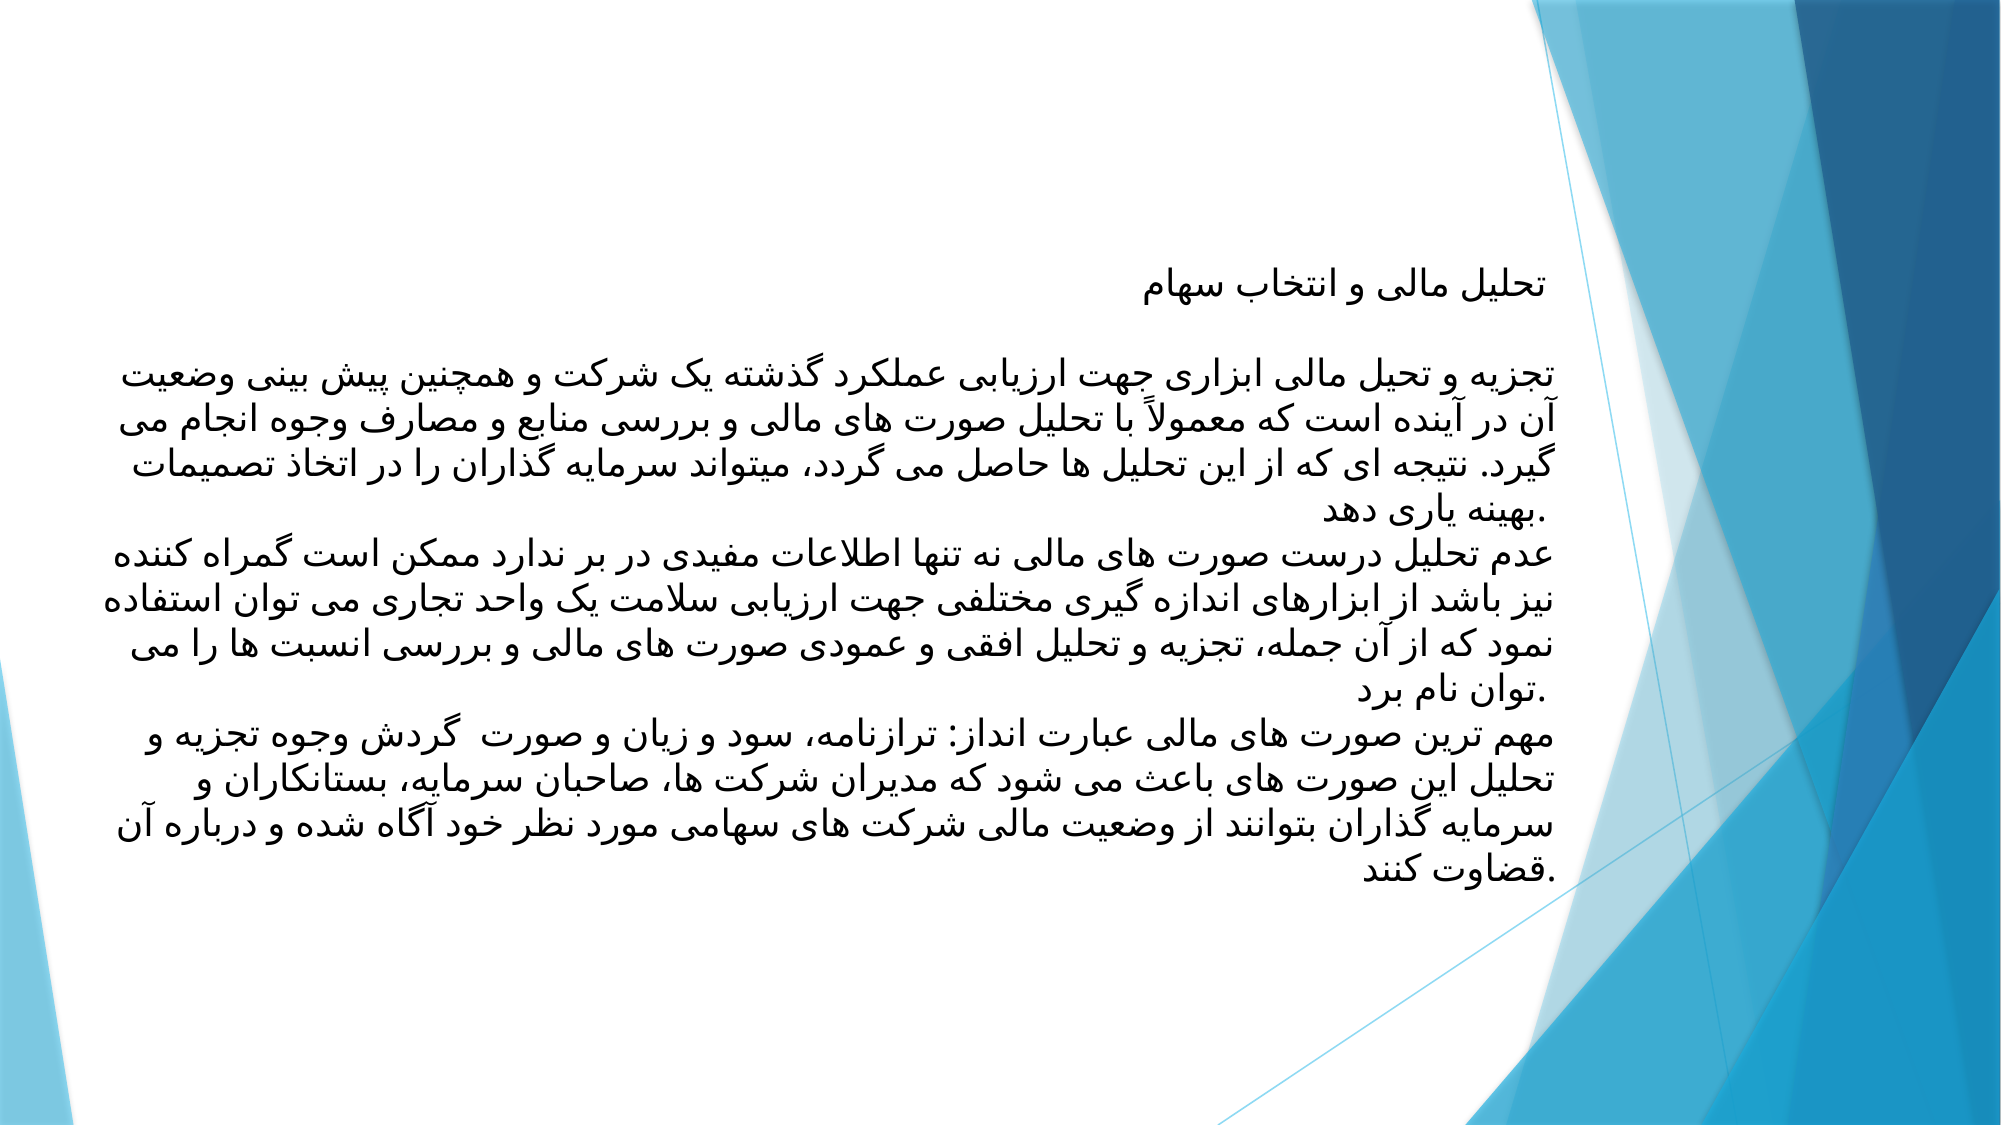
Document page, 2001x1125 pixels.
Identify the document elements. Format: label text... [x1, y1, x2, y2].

text_box تحلیل مالی و انتخاب سهام تجزیه و تحیل مالی ابزاری جهت ارزیابی عملکرد گذشته یک شرکت و همچنین پیش بینی وضعیت آن در آینده است که معمولاً با تحلیل صورت های مالی و بررسی منابع و مصارف وجوه انجام می گیرد. نتیجه ای که از این تحلیل ها حاصل می گردد، میتواند سرمایه گذاران را در اتخاذ تصمیمات بهینه یاری دهد. عدم تحلیل درست صورت های مالی نه تنها اطلاعات مفیدی در بر ندارد ممکن است گمراه کننده نیز باشد از ابزارهای اندازه گیری مختلفی جهت ارزیابی سلامت یک واحد تجاری می توان استفاده نمود که از آن جمله، تجزیه و تحلیل افقی و عمودی صورت های مالی و بررسی انسبت ها را می توان نام برد. مهم ترین صورت های مالی عبارت انداز: ترازنامه، سود و زیان و صورت گردش وجوه تجزیه و تحلیل این صورت های باعث می شود که مدیران شرکت ها، صاحبان سرمایه، بستانکاران و سرمایه گذاران بتوانند از وضعیت مالی شرکت های سهامی مورد نظر خود آگاه شده و درباره آن قضاوت کنند. [87, 251, 1572, 897]
